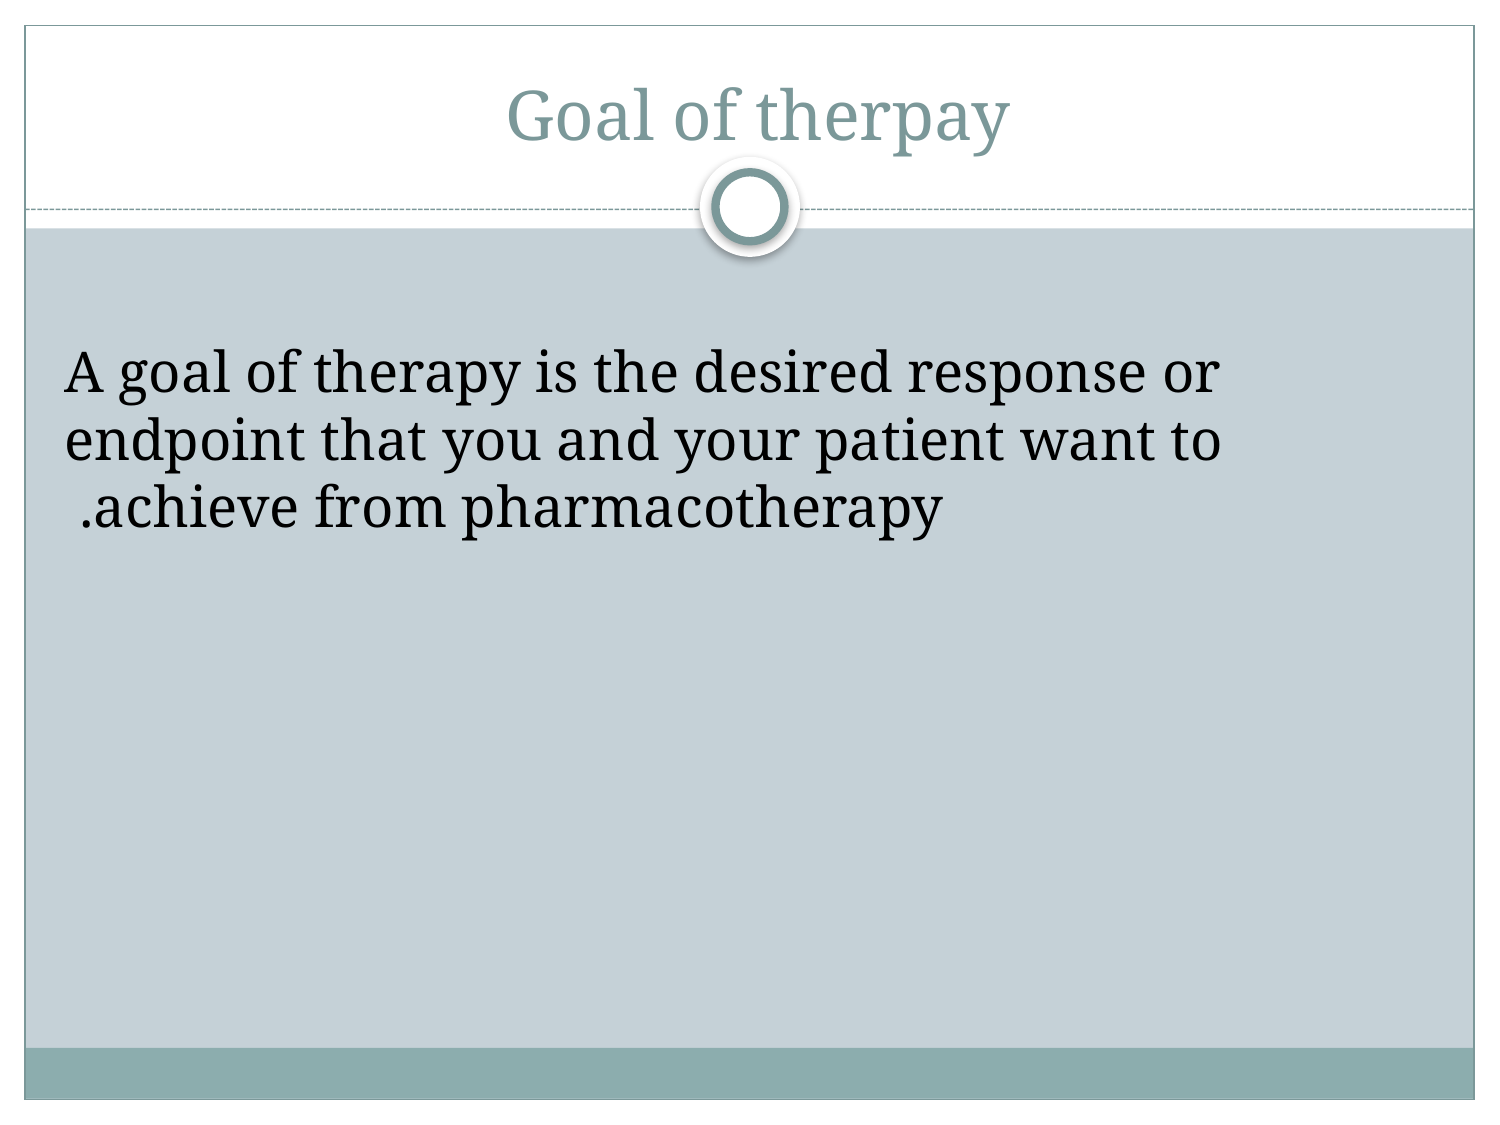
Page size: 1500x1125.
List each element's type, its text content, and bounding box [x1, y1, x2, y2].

title Goal of therpay [49, 37, 1450, 162]
list A goal of therapy is the desired response or endpoint that you and your patient want to achieve from pharmacotherapy. [49, 250, 1445, 1001]
